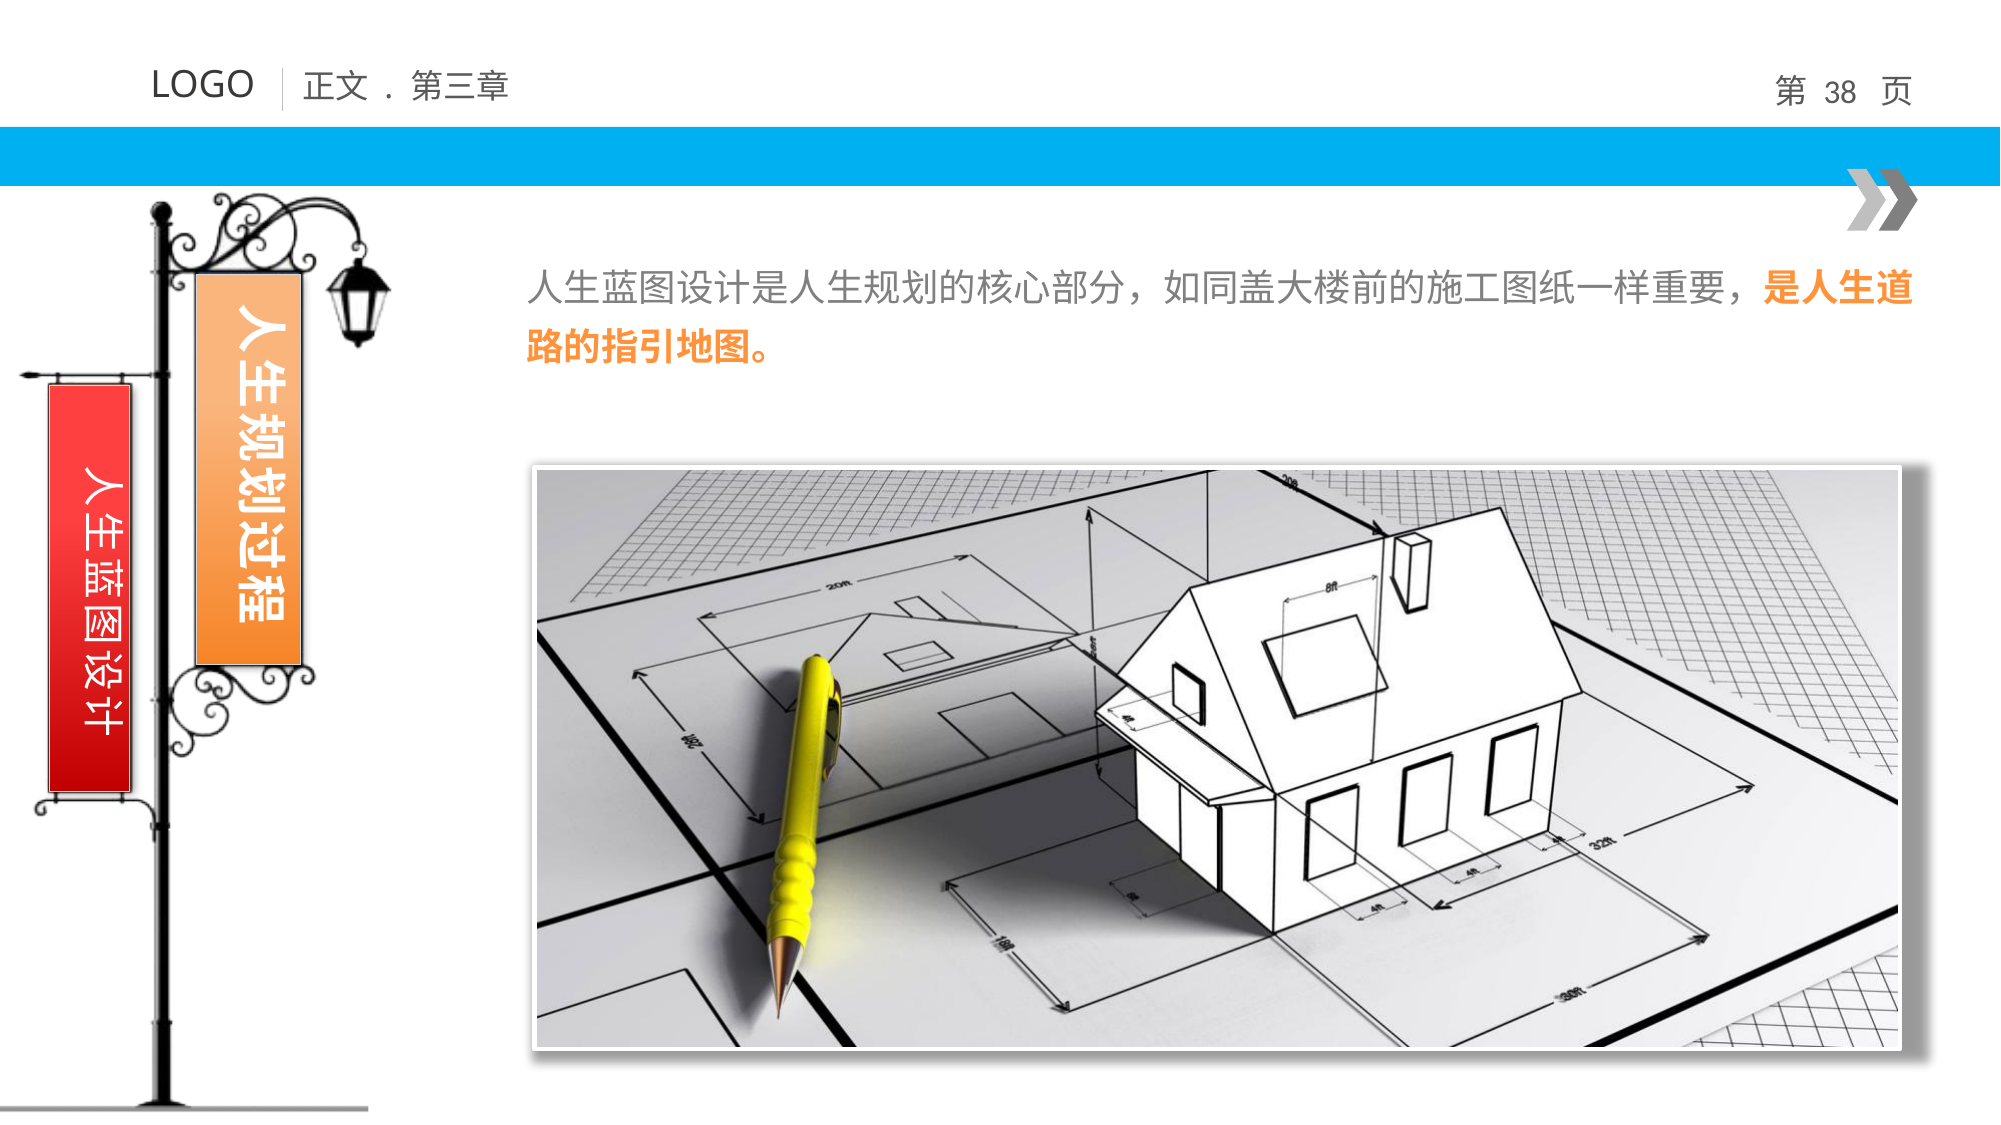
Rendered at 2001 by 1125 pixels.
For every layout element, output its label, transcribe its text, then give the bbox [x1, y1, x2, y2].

text_box 人生蓝图设计 [56, 404, 138, 799]
picture [0, 187, 413, 1125]
picture [536, 469, 1898, 1047]
text_box 人生蓝图设计是人生规划的核心部分，如同盖大楼前的施工图纸一样重要，是人生道路的指引地图。 [511, 243, 1945, 376]
